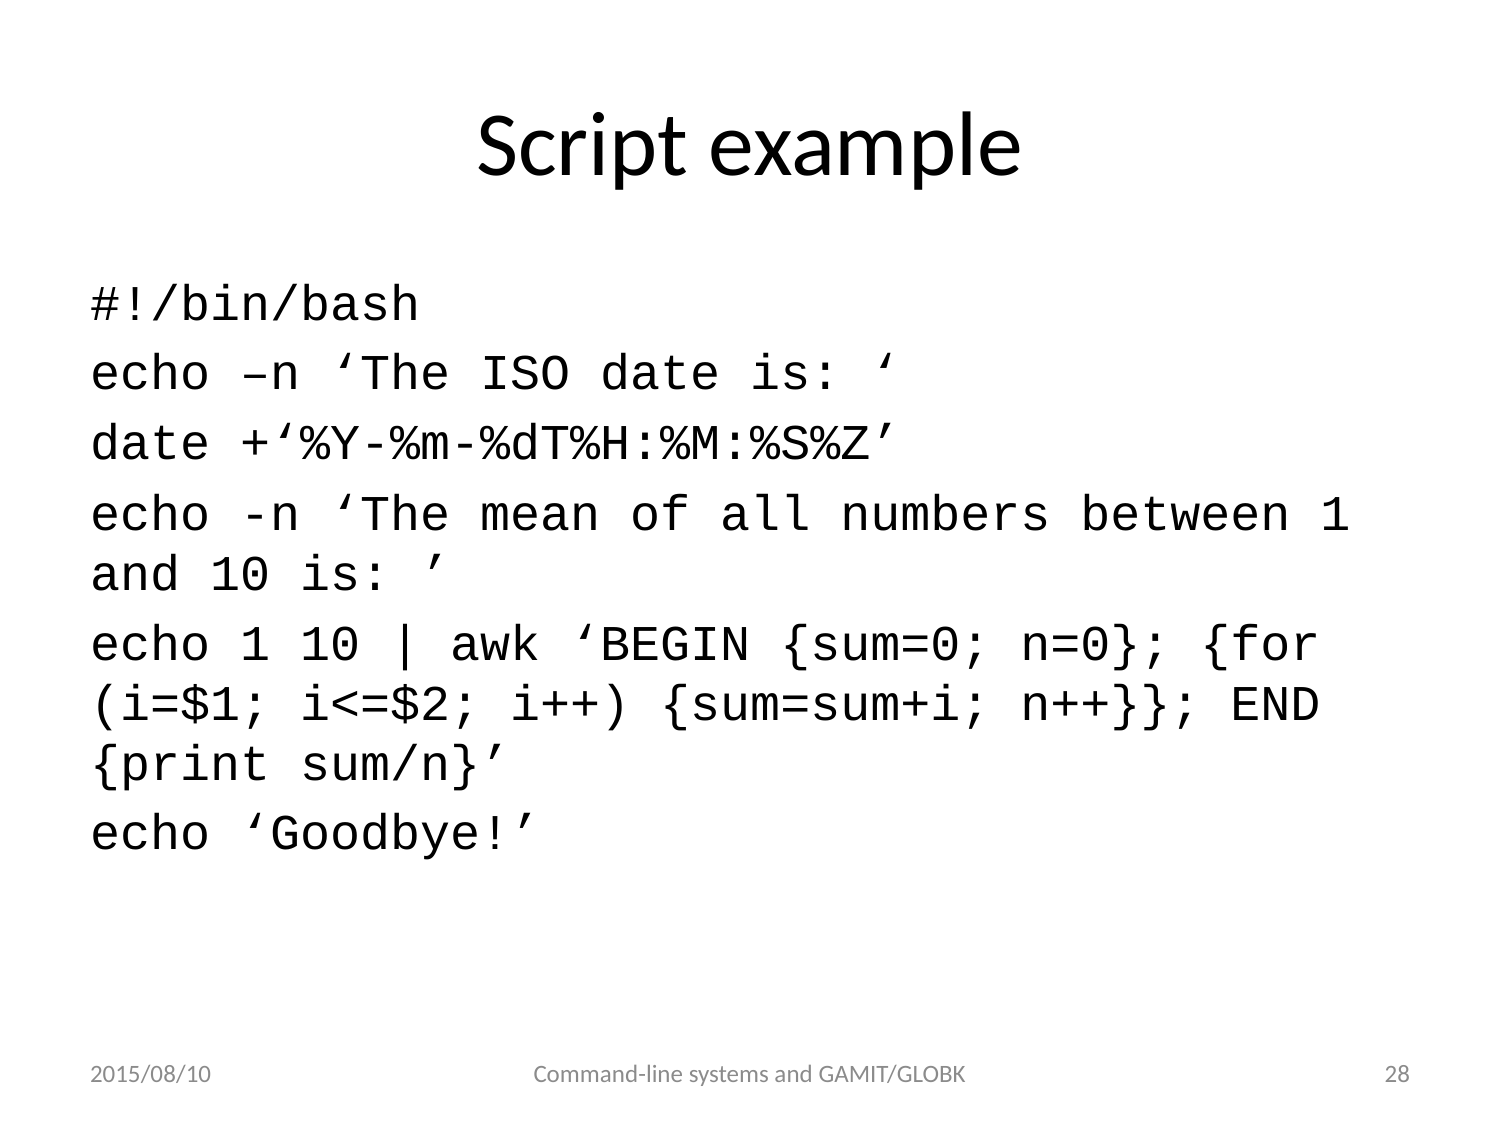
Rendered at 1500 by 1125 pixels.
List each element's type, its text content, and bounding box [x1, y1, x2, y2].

title Script example [75, 45, 1425, 233]
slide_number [75, 1042, 425, 1103]
slide_number 28 [1074, 1042, 1425, 1103]
footer Command-line systems and GAMIT/GLOBK [512, 1042, 988, 1103]
list #!/bin/bash echo –n ‘The ISO date is: ‘ date +‘%Y-%m-%dT%H:%M:%S%Z’ echo -n ‘The mean of all numbers between 1 and 10 is: ’ echo 1 10 | awk ‘BEGIN {sum=0; n=0}; {for (i=$1; i<=$2; i++) {sum=sum+i; n++}}; END {print sum/n}’ echo ‘Goodbye!’ [75, 262, 1425, 1005]
